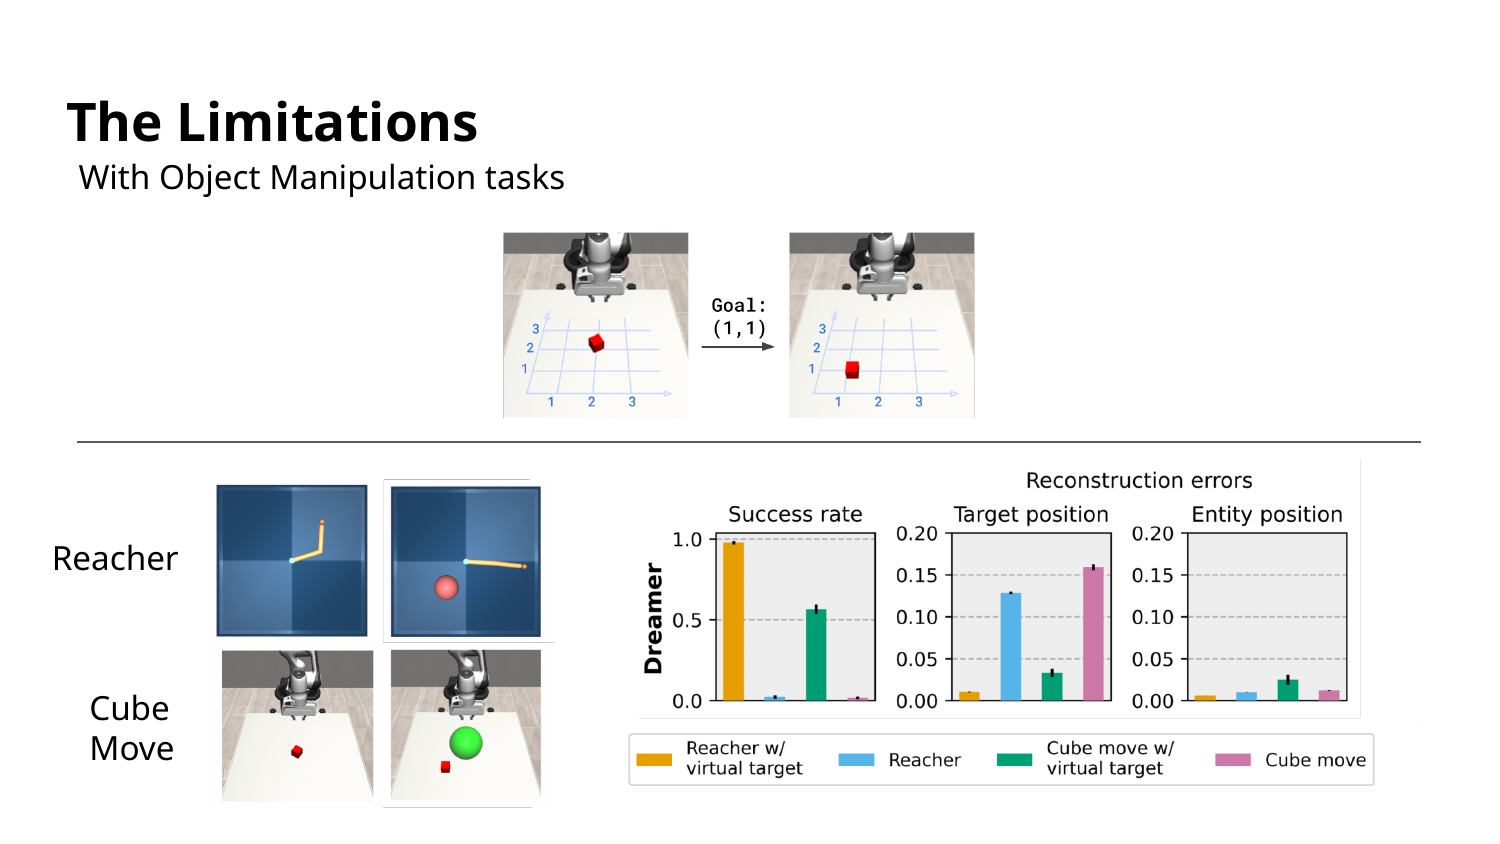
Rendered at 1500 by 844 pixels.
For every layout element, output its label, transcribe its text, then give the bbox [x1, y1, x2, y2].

picture [497, 227, 982, 421]
text_box Cube Move [74, 671, 204, 756]
text_box Reacher [36, 521, 204, 605]
title The Limitations [51, 72, 1449, 167]
text_box With Object Manipulation tasks [63, 141, 1281, 268]
picture [209, 477, 555, 809]
picture [600, 460, 1420, 795]
